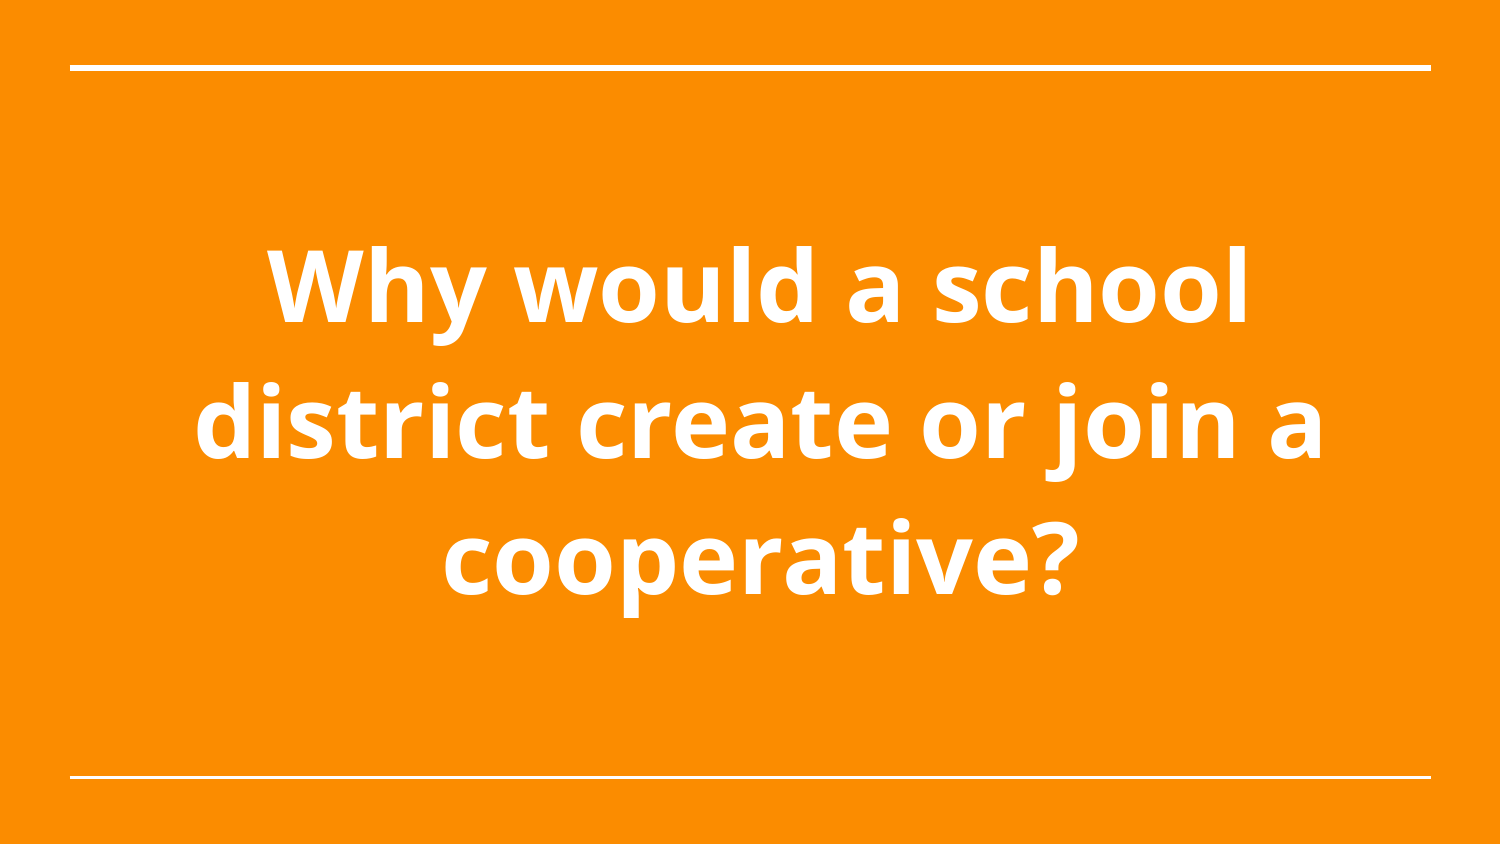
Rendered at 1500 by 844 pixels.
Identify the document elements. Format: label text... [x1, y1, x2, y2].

title Why would a school district create or join a cooperative? [66, 72, 1456, 767]
